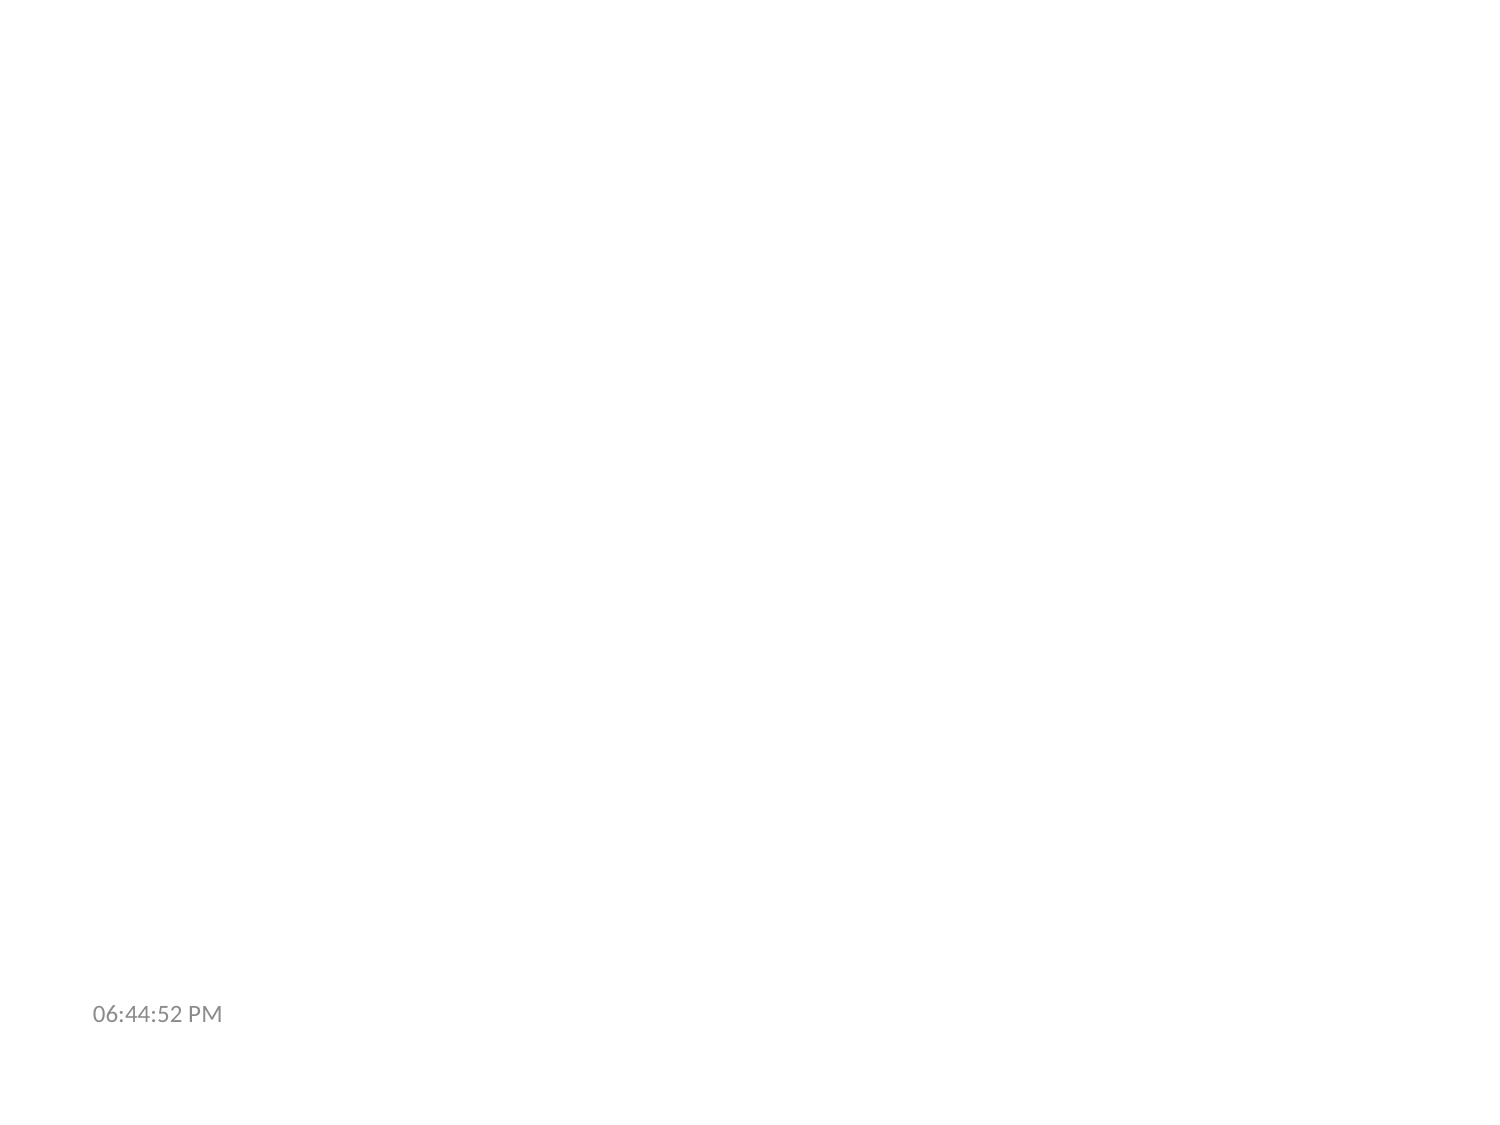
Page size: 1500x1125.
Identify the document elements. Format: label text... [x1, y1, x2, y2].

text_box 3:35:09 PM [77, 982, 428, 1043]
